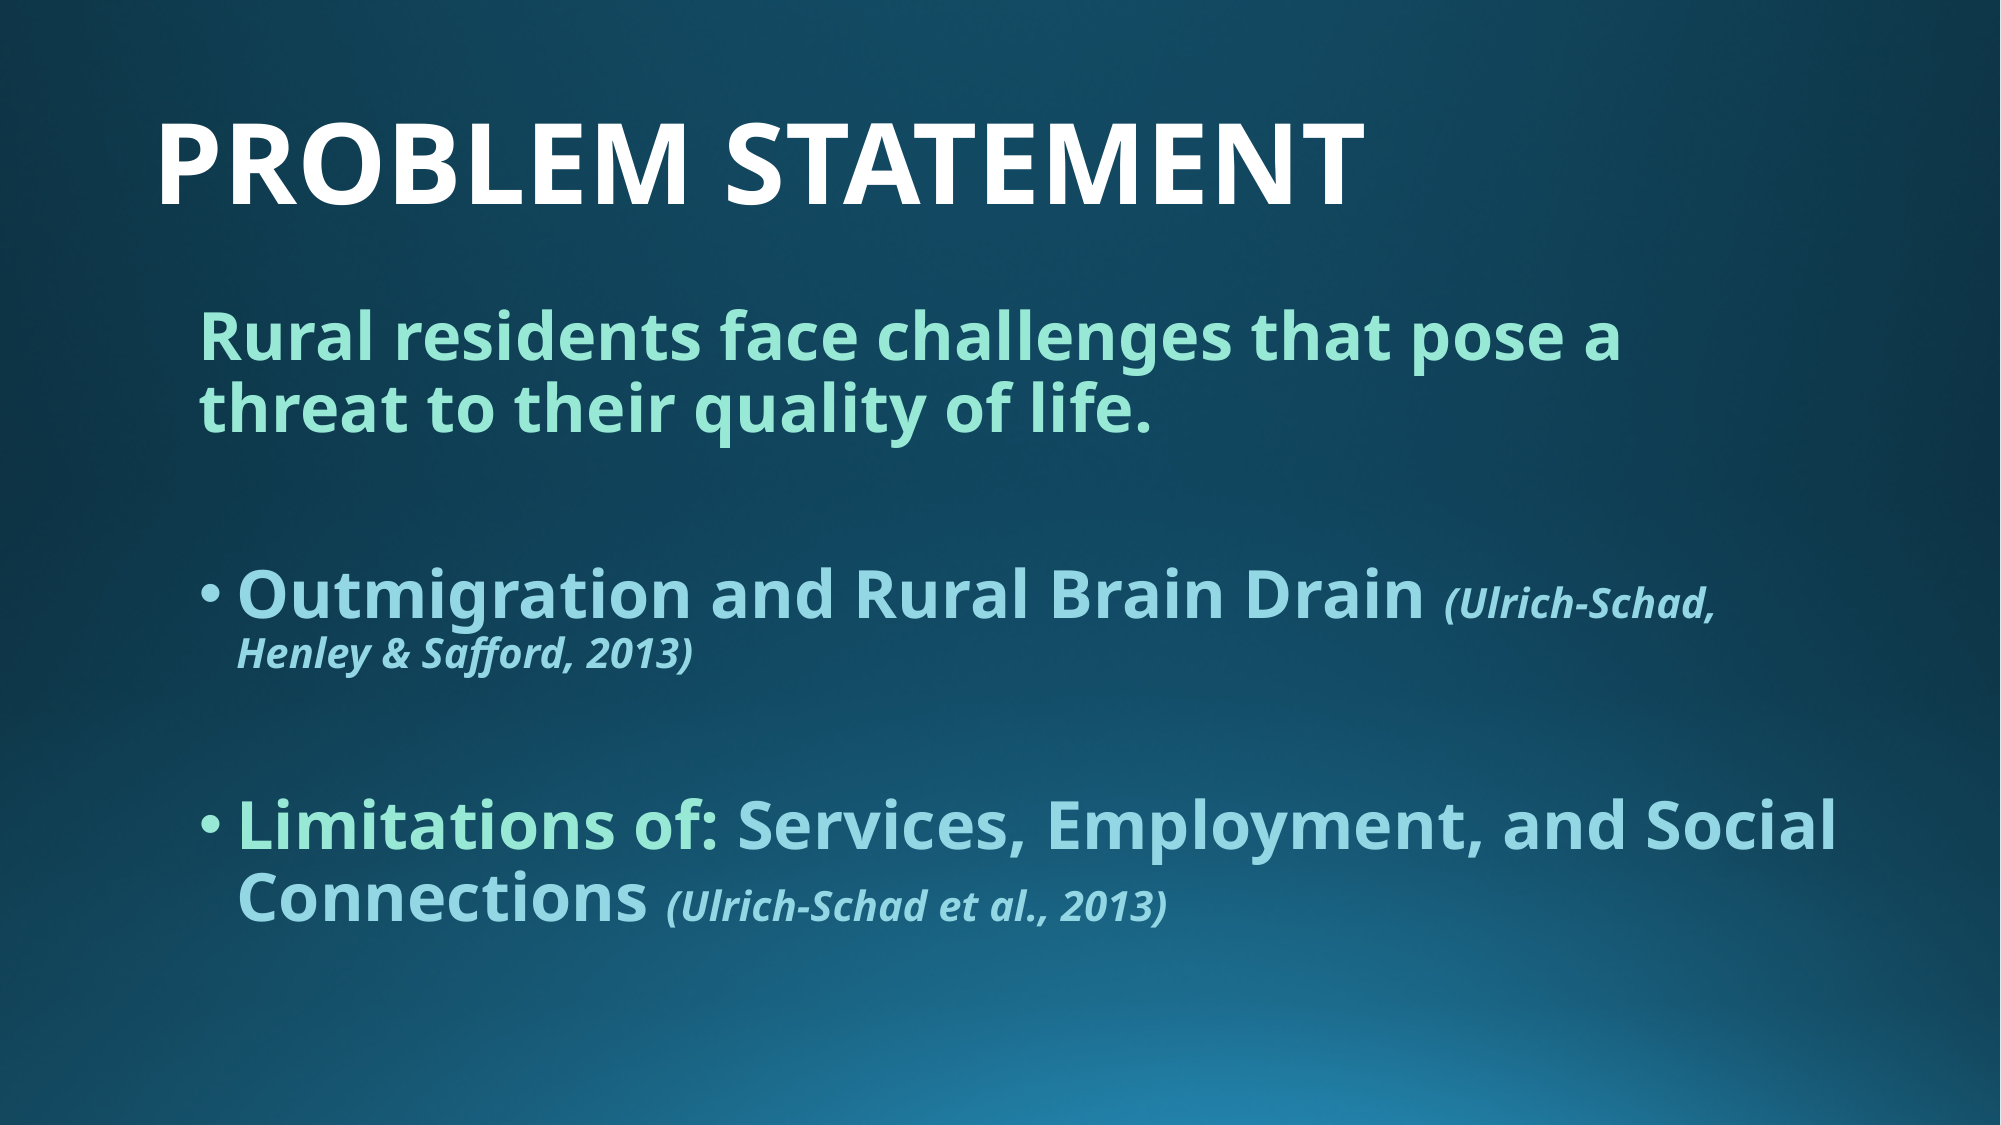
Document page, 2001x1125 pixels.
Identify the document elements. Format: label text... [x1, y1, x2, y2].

title PROBLEM STATEMENT [137, 59, 1863, 278]
list Rural residents face challenges that pose a threat to their quality of life. Outmigration and Rural Brain Drain (Ulrich-Schad, Henley & Safford, 2013) Limitations of: Services, Employment, and Social Connections (Ulrich-Schad et al., 2013) [183, 295, 1863, 1052]
picture [0, 0, 2001, 1125]
